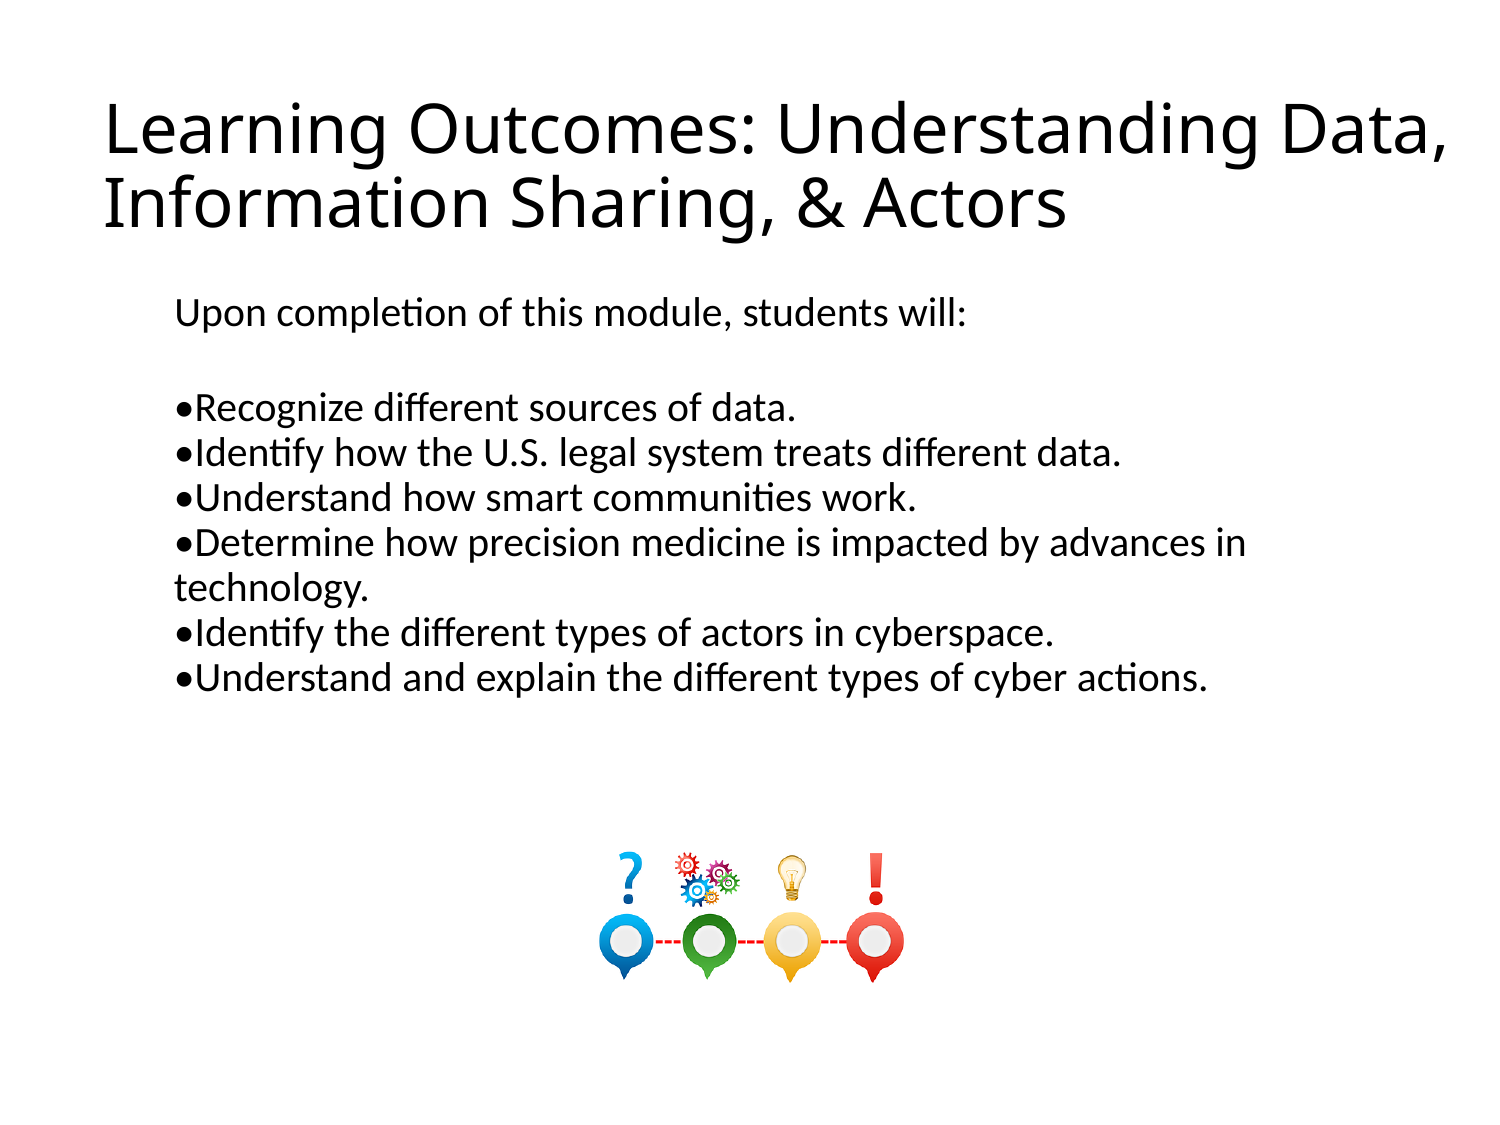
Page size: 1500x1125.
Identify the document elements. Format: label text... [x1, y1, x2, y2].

list Upon completion of this module, students will: •Recognize different sources of data. •Identify how the U.S. legal system treats different data. •Understand how smart communities work. •Determine how precision medicine is impacted by advances in technology. •Identify the different types of actors in cyberspace. •Understand and explain the different types of cyber actions. [102, 277, 1398, 1101]
picture [557, 791, 940, 1048]
title Learning Outcomes: Understanding Data, Information Sharing, & Actors [88, 59, 1500, 278]
